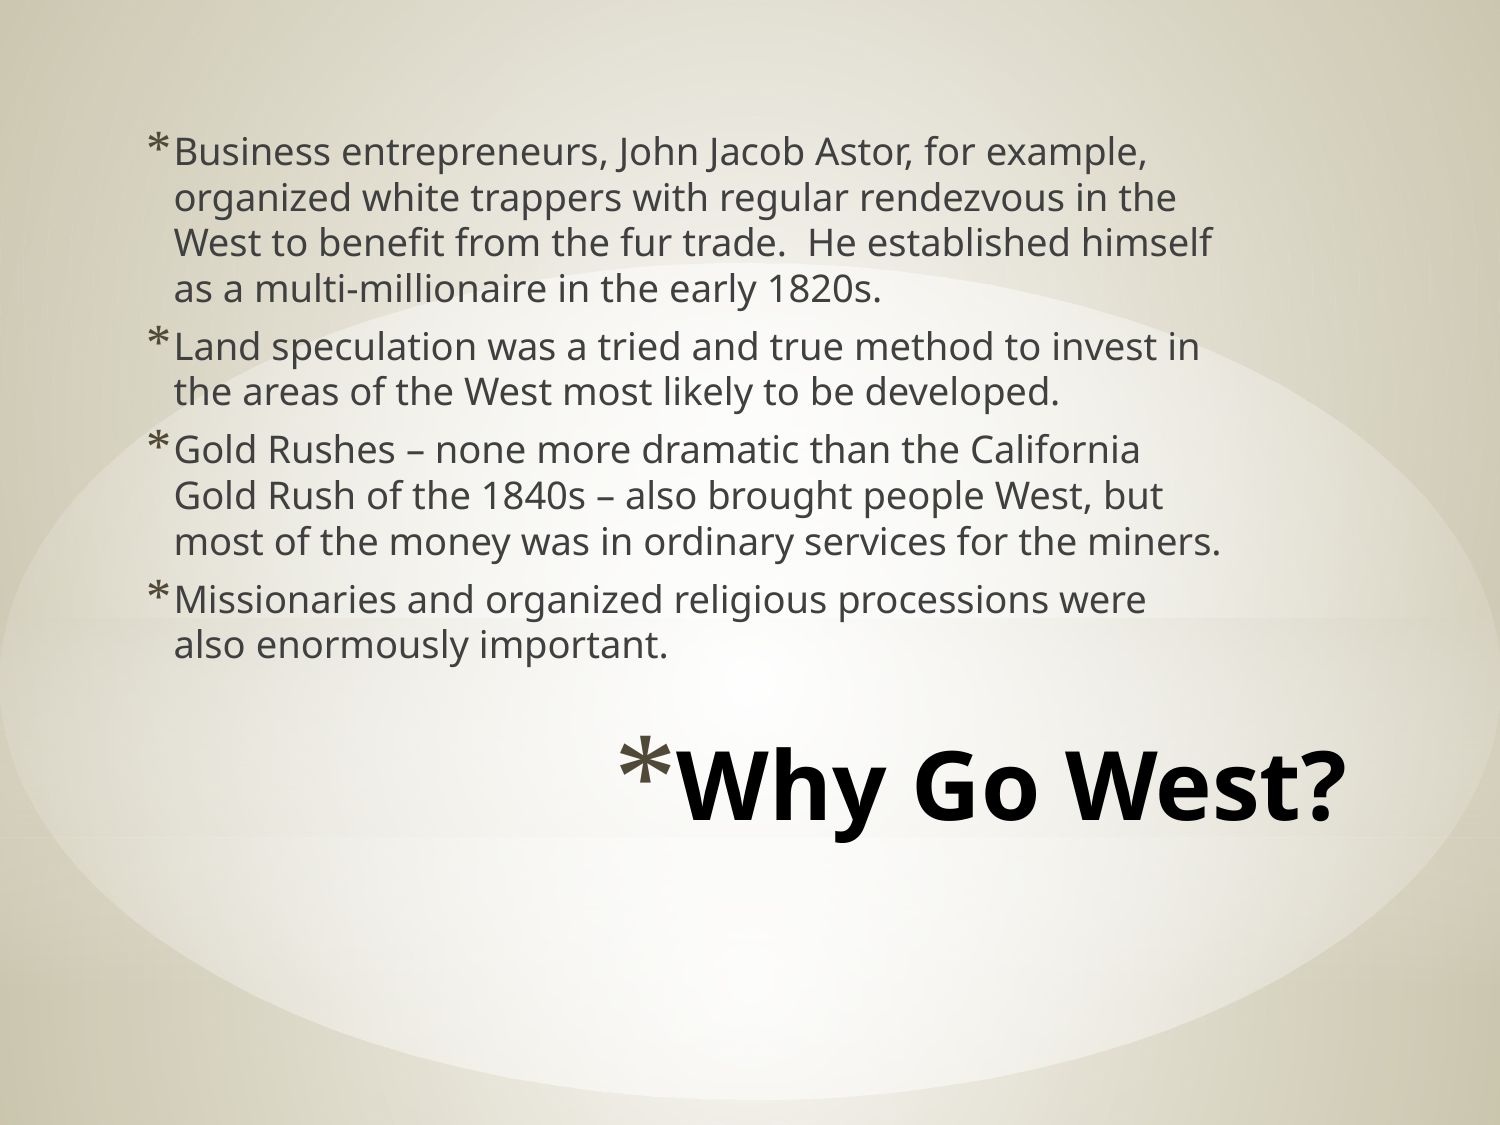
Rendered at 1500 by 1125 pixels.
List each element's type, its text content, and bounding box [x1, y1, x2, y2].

title Why Go West? [294, 717, 1363, 905]
list Business entrepreneurs, John Jacob Astor, for example, organized white trappers with regular rendezvous in the West to benefit from the fur trade. He established himself as a multi-millionaire in the early 1820s. Land speculation was a tried and true method to invest in the areas of the West most likely to be developed. Gold Rushes – none more dramatic than the California Gold Rush of the 1840s – also brought people West, but most of the money was in ordinary services for the miners. Missionaries and organized religious processions were also enormously important. [125, 120, 1238, 725]
